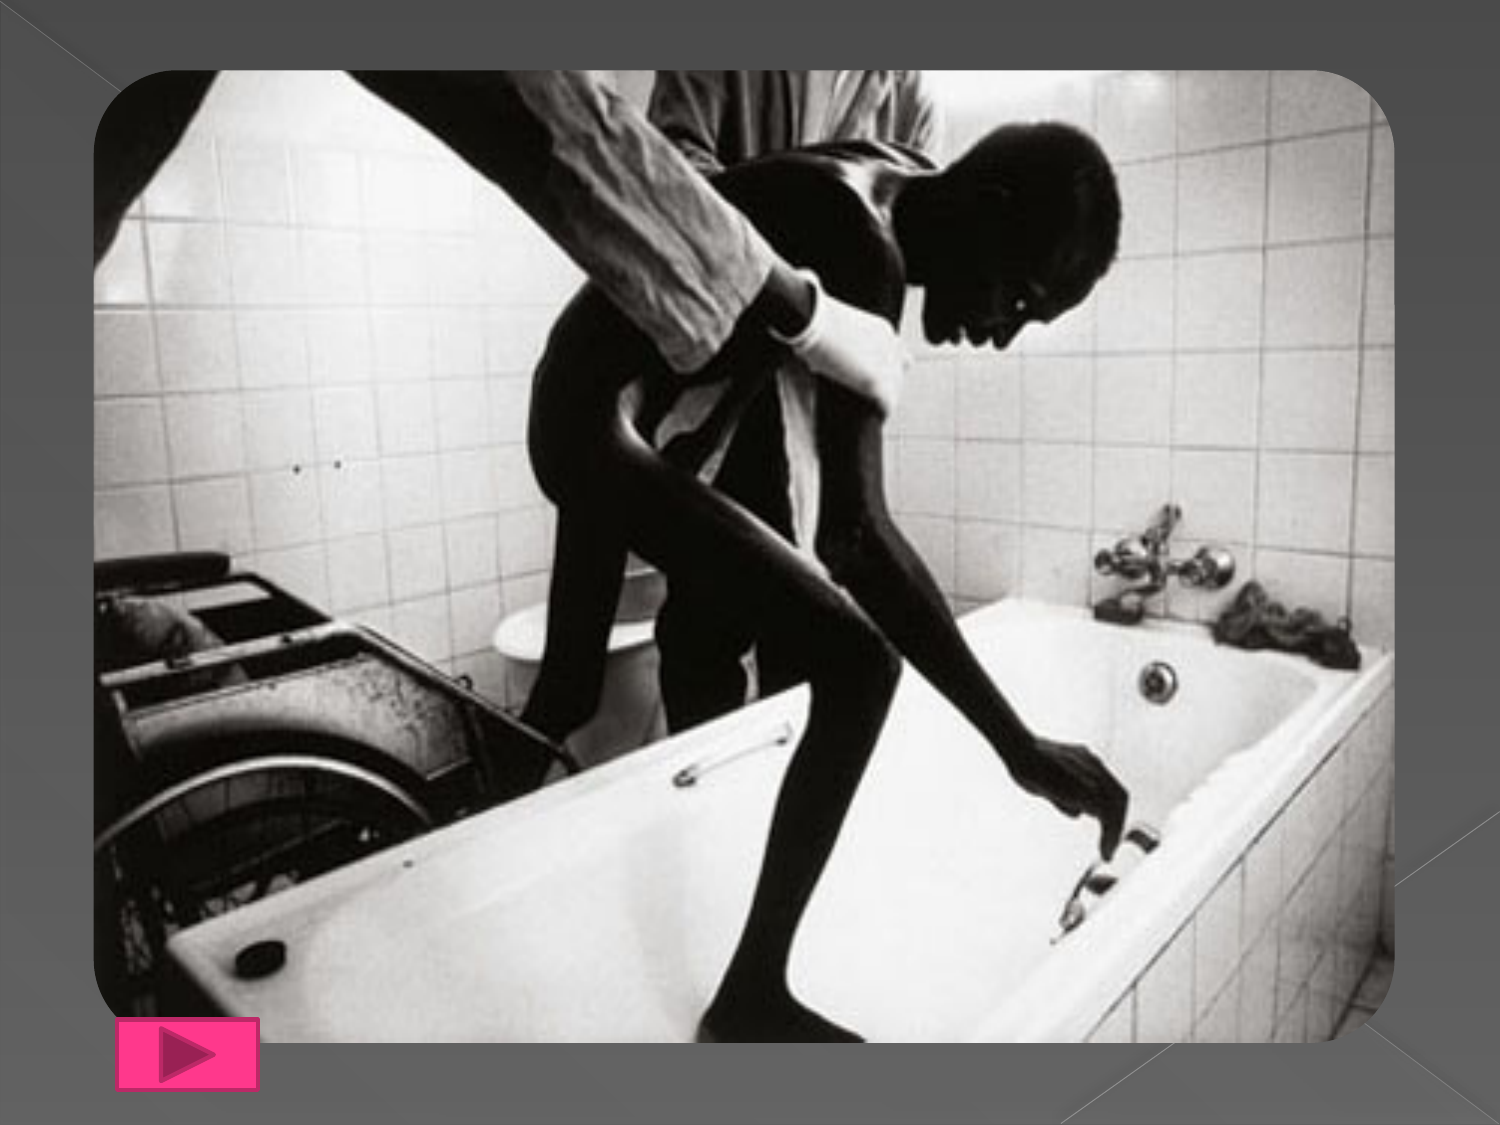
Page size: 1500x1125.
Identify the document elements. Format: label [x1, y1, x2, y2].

list [93, 70, 1395, 1044]
text_box [115, 1044, 260, 1092]
